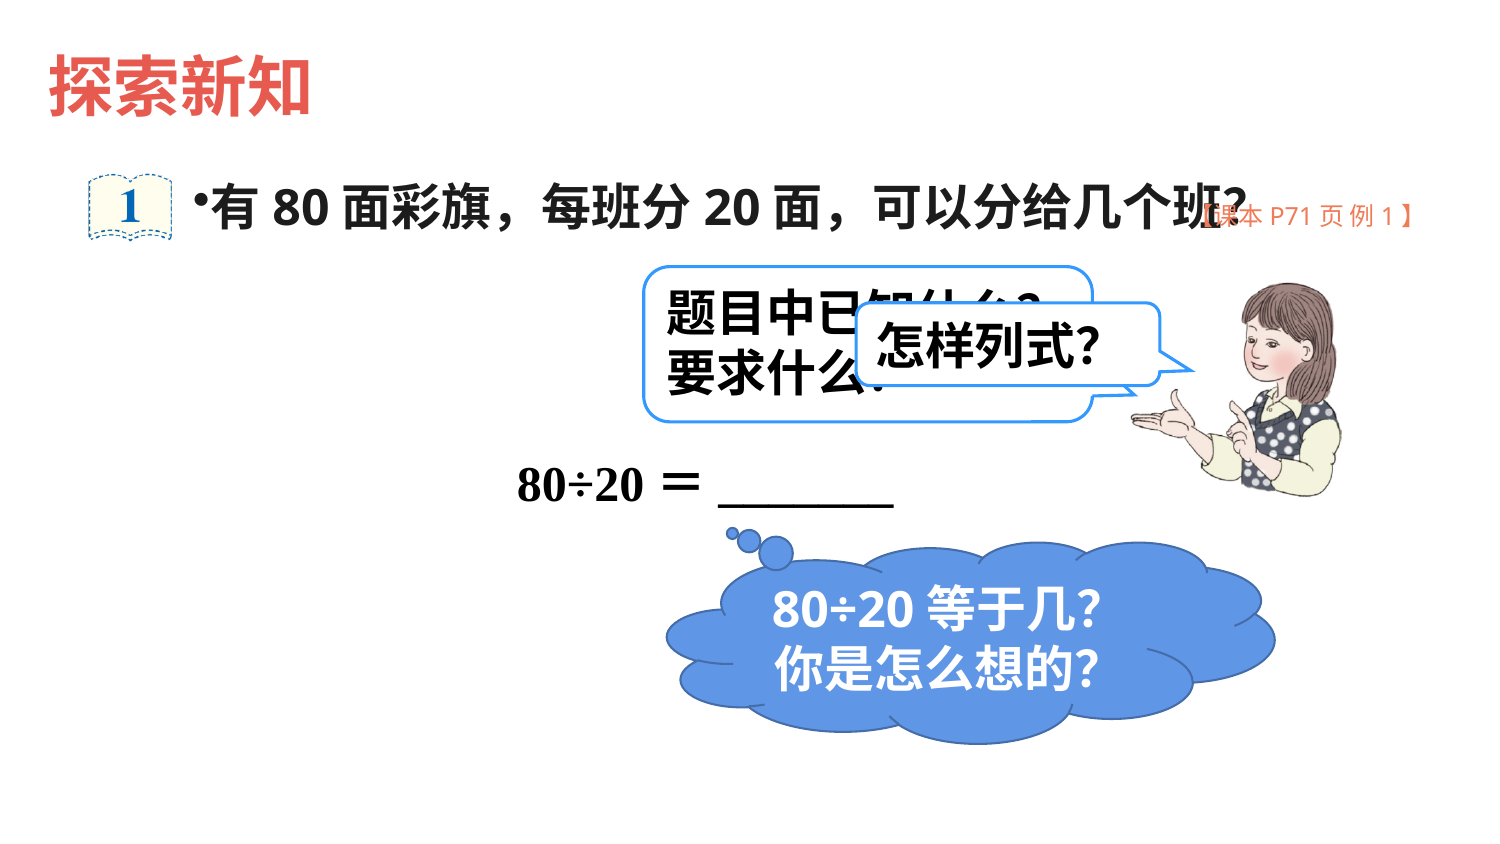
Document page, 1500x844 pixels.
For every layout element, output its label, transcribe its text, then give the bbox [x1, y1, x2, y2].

picture [76, 166, 184, 248]
picture [1127, 280, 1348, 500]
text_box 怎样列式？ [856, 302, 1127, 386]
text_box 80÷20＝_______ [502, 444, 988, 520]
text_box 【课本P71页 例1】 [1173, 192, 1446, 238]
text_box 有80面彩旗，每班分20面，可以分给几个班？ [184, 168, 1312, 244]
text_box 80÷20等于几？你是怎么想的？ [666, 527, 1275, 744]
text_box 题目中已知什么？要求什么？ [643, 266, 1127, 422]
text_box 探索新知 [9, 37, 353, 133]
